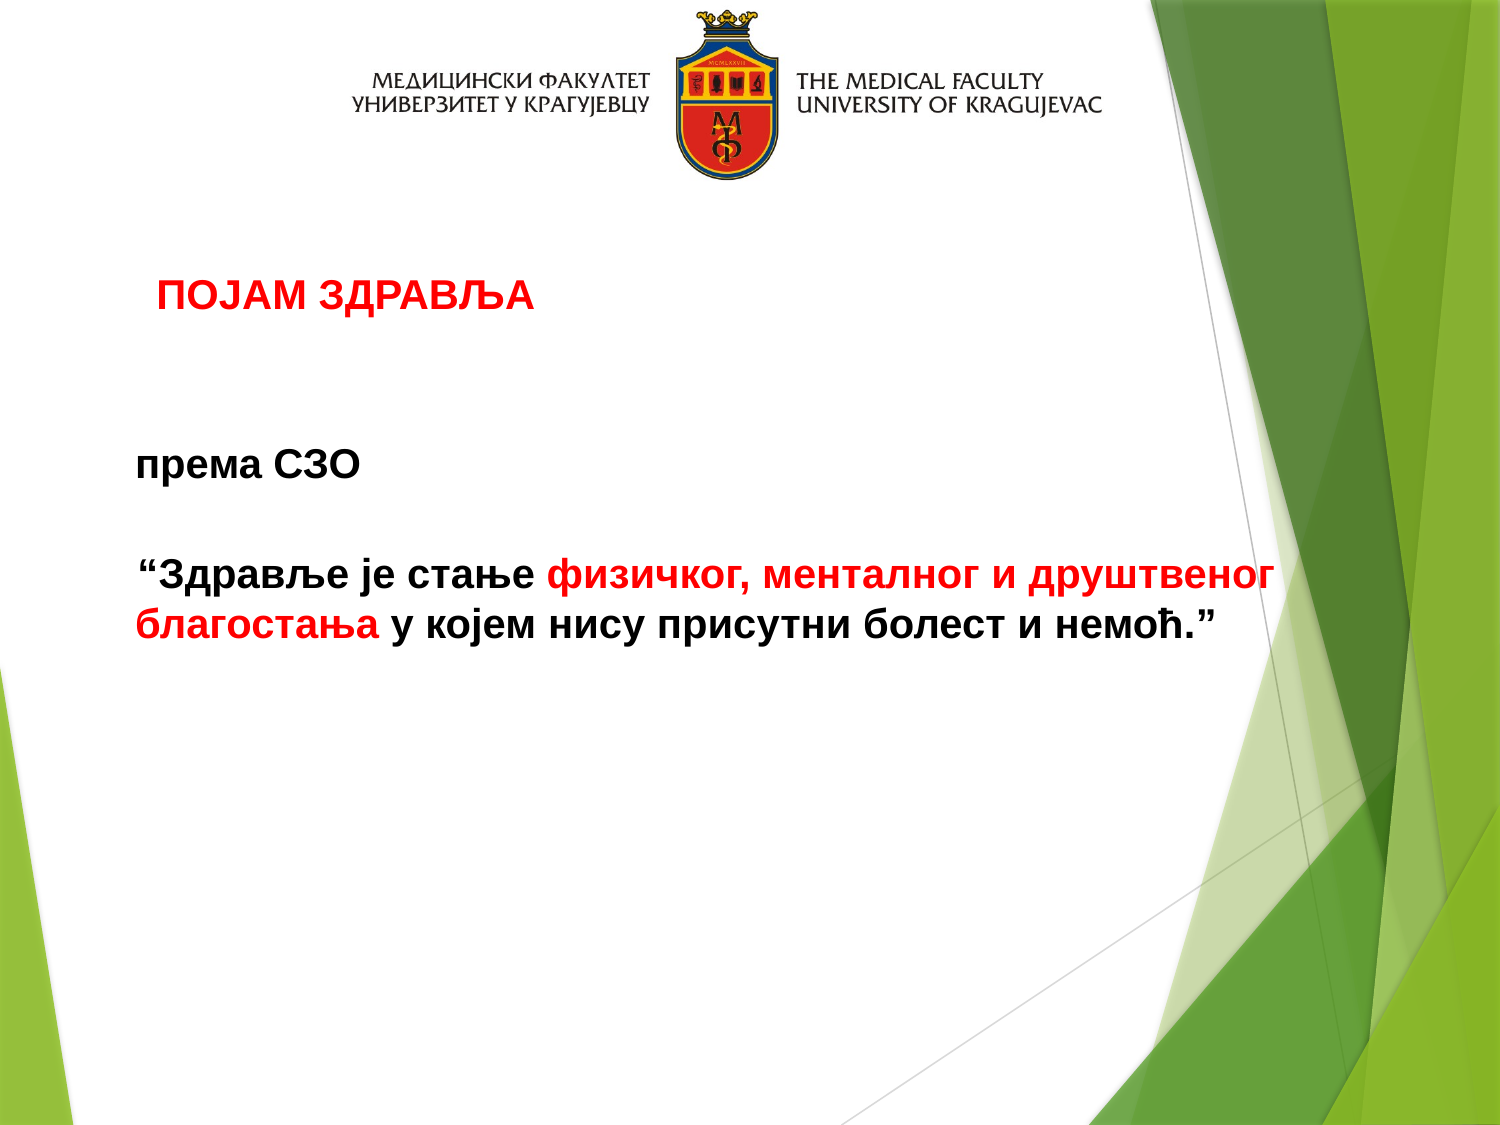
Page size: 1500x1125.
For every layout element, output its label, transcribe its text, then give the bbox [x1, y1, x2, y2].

picture [328, 0, 1125, 191]
text_box ПОЈАМ ЗДРАВЉА према СЗО “Здравље је стање физичког, менталног и друштвеног благостања у којем нису присутни болест и немоћ.” [76, 243, 1448, 866]
